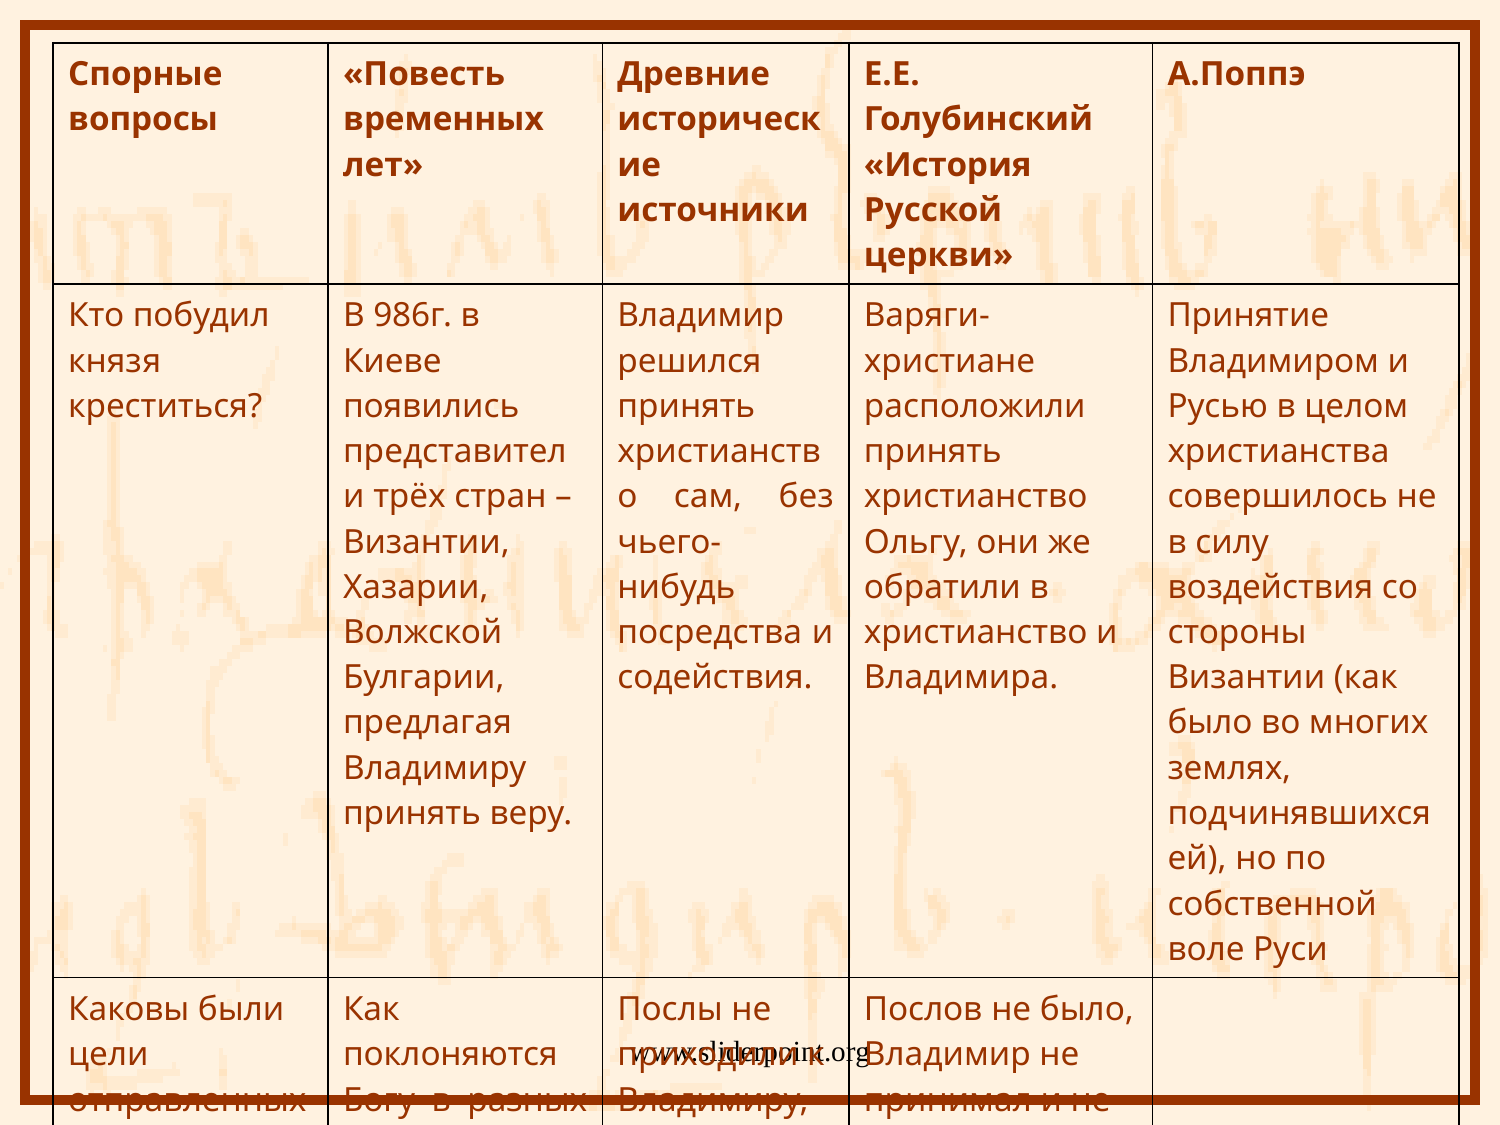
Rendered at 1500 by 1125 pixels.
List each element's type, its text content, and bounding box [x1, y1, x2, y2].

picture [30, 30, 1470, 1095]
table_header А.Поппэ [1153, 44, 1458, 283]
table_cell Каковы были цели отправленных Владимиром посольств? [54, 978, 327, 1125]
table_cell Кто побудил князя креститься? [54, 285, 327, 977]
table_header Спорные вопросы [54, 44, 327, 283]
picture [0, 0, 1500, 1125]
footer www.sliderpoint.org [512, 1024, 988, 1101]
table_cell Послов не было, Владимир не принимал и не отправлял послов. [850, 978, 1152, 1125]
table_cell Как поклоняются Богу в разных странах. [329, 978, 602, 1125]
table_cell В 986г. в Киеве появились представители трёх стран – Византии, Хазарии, Волжской Булгарии, предлагая Владимиру принять веру. [329, 285, 602, 977]
table_cell [1153, 978, 1458, 1125]
table_header Древние исторические источники [603, 44, 848, 283]
table_cell Принятие Владимиром и Русью в целом христианства совершилось не в силу воздействия со стороны Византии (как было во многих землях, подчинявшихся ей), но по собственной воле Руси [1153, 285, 1458, 977]
table_header Е.Е. Голубинский «История Русской церкви» [850, 44, 1152, 283]
table_cell Послы не приходили к Владимиру, он сам направил послов. [603, 978, 848, 1024]
table_cell Владимир решился принять христианство сам, без чьего-нибудь посредства и содействия. [603, 285, 848, 977]
table_cell Послы не приходили к Владимиру, он сам направил послов. [603, 1101, 848, 1125]
table_header «Повесть временных лет» [329, 44, 602, 283]
table_cell Варяги-христиане расположили принять христианство Ольгу, они же обратили в христианство и Владимира. [850, 285, 1152, 977]
